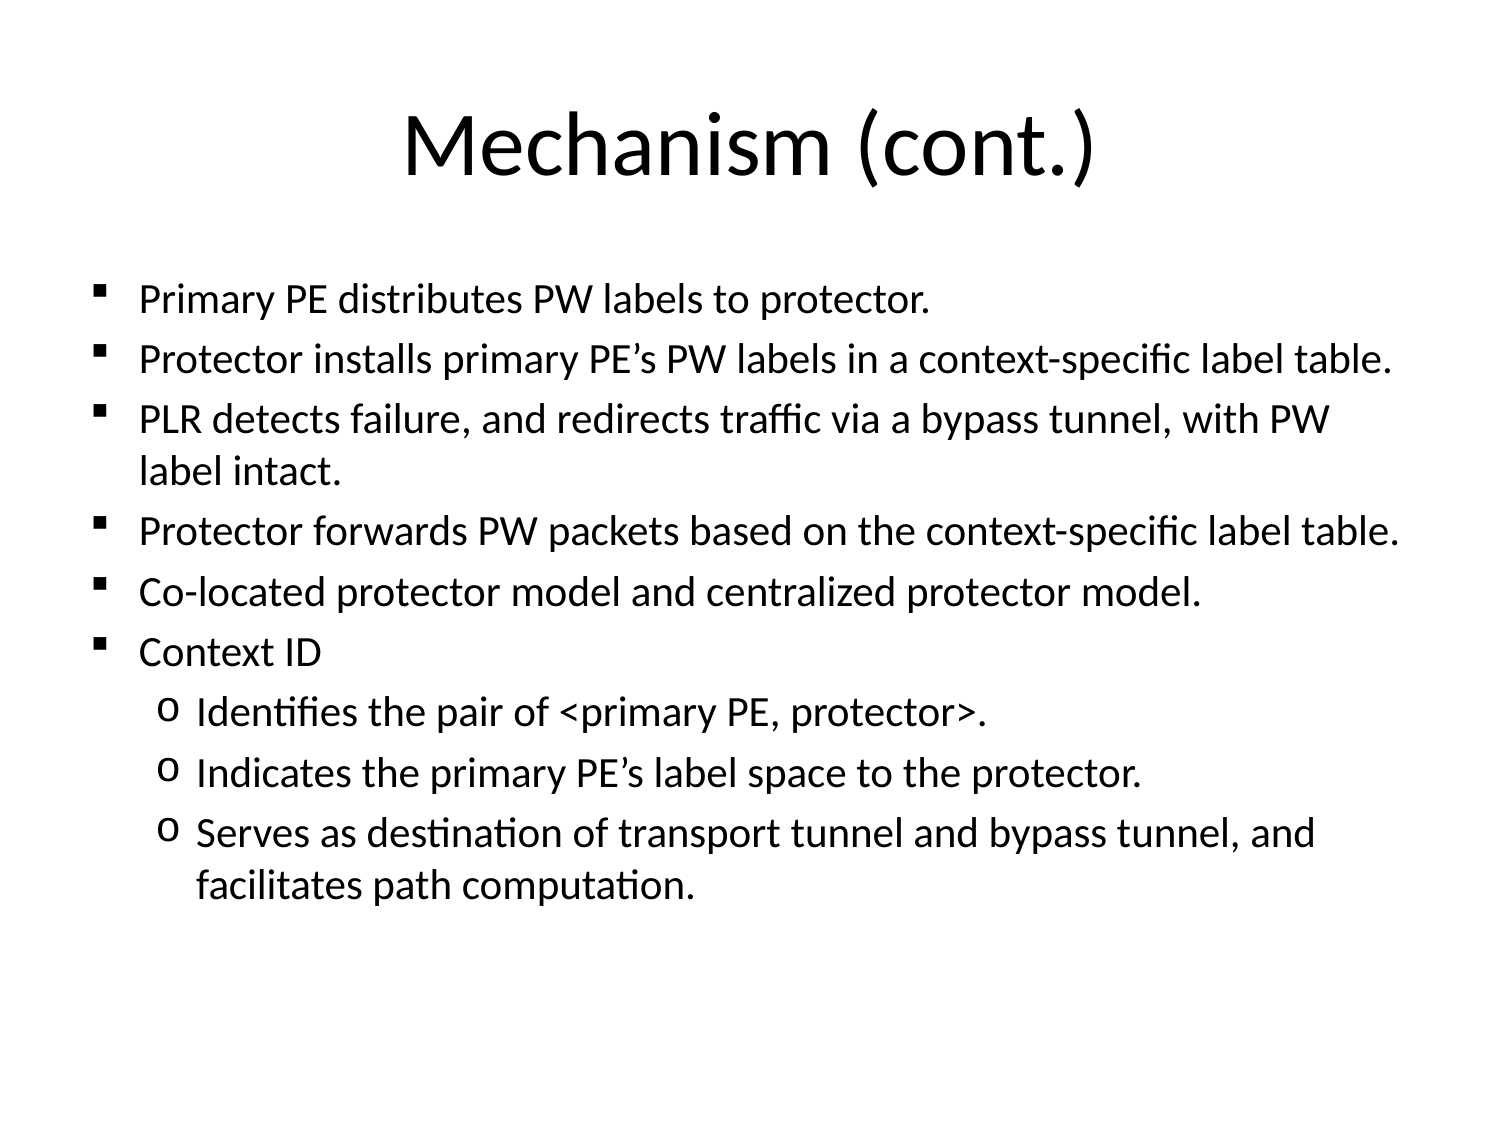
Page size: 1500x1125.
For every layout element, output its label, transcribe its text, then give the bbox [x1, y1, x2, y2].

list Primary PE distributes PW labels to protector. Protector installs primary PE’s PW labels in a context-specific label table. PLR detects failure, and redirects traffic via a bypass tunnel, with PW label intact. Protector forwards PW packets based on the context-specific label table. Co-located protector model and centralized protector model. Context ID Identifies the pair of <primary PE, protector>. Indicates the primary PE’s label space to the protector. Serves as destination of transport tunnel and bypass tunnel, and facilitates path computation. [75, 262, 1425, 1005]
title Mechanism (cont.) [75, 45, 1425, 233]
